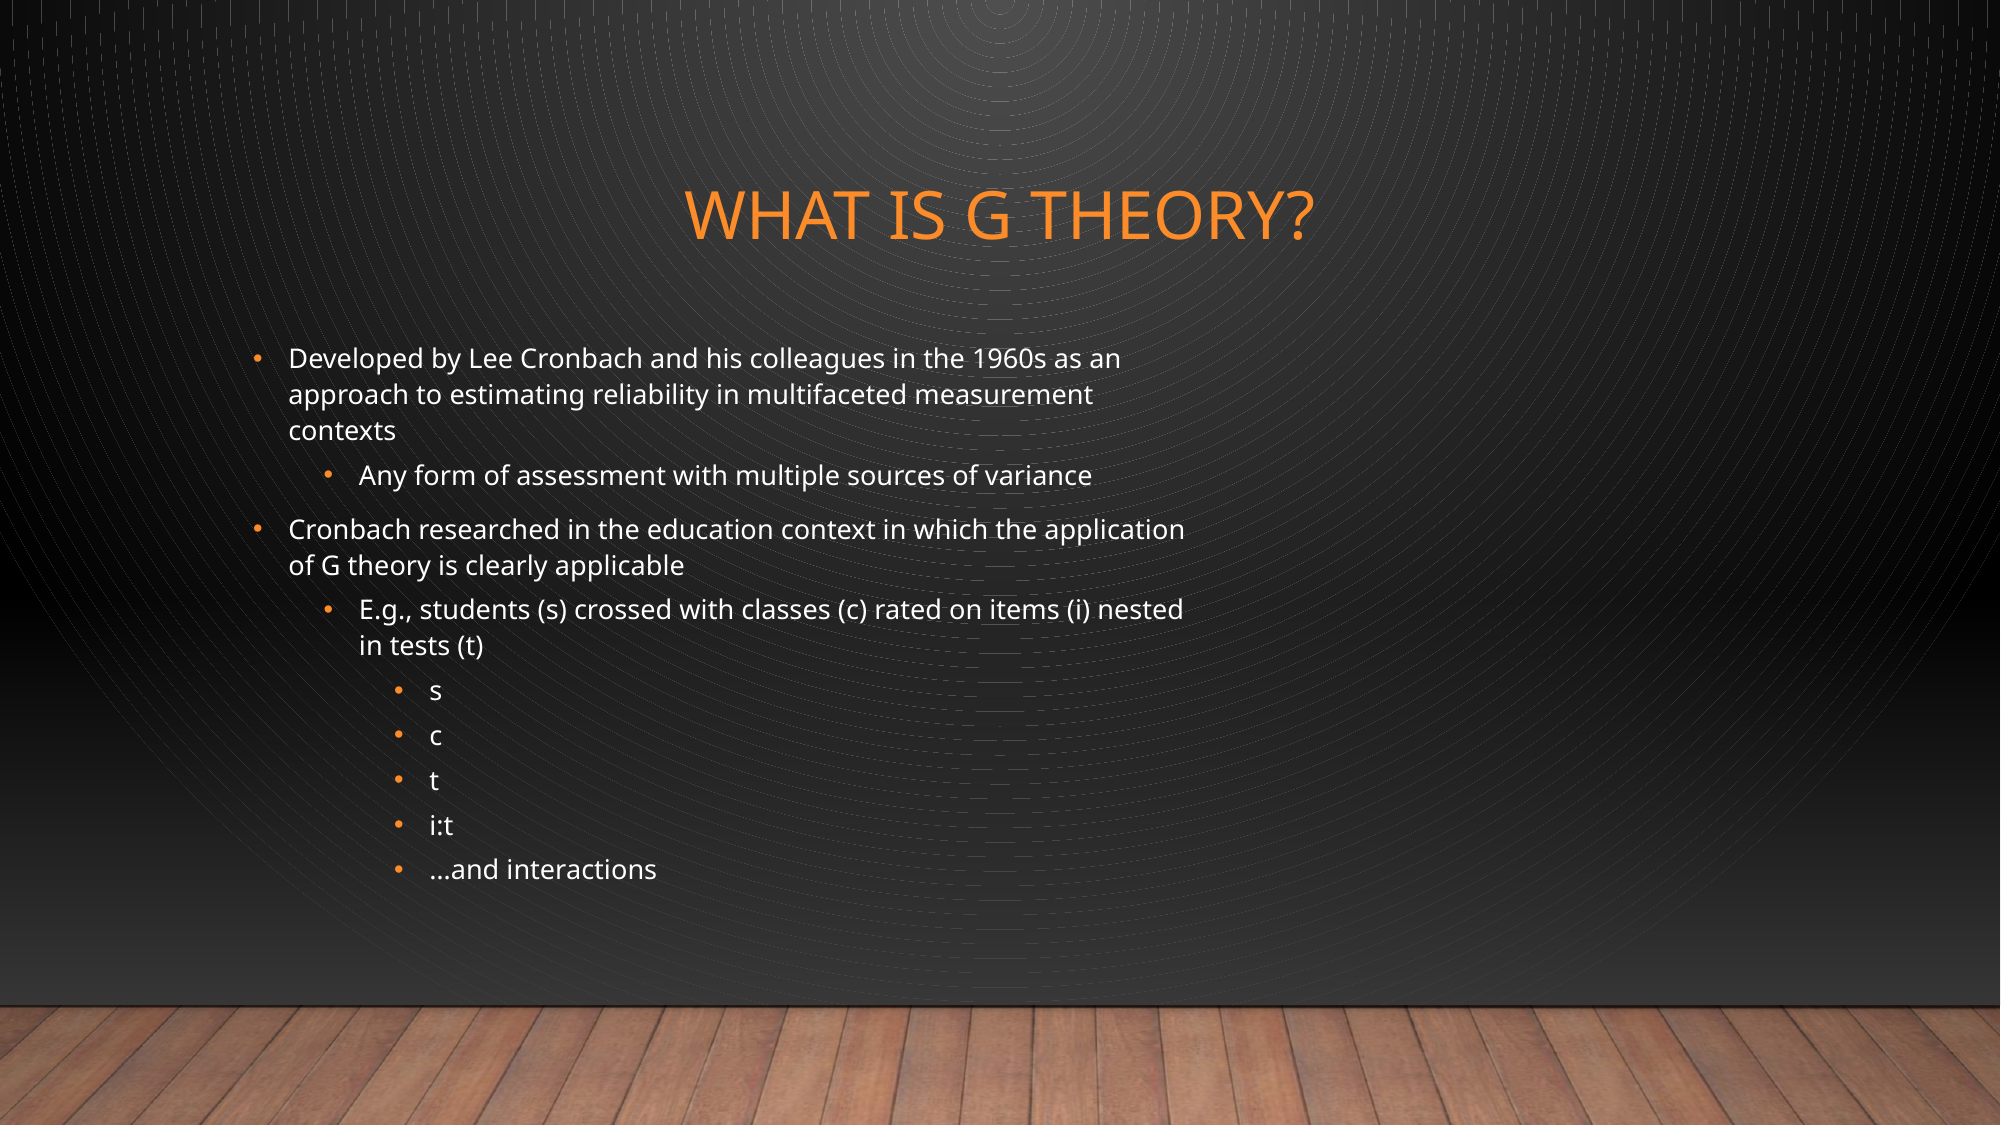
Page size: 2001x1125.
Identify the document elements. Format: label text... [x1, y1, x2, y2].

list Developed by Lee Cronbach and his colleagues in the 1960s as an approach to estimating reliability in multifaceted measurement contexts Any form of assessment with multiple sources of variance Cronbach researched in the education context in which the application of G theory is clearly applicable E.g., students (s) crossed with classes (c) rated on items (i) nested in tests (t) s c t i:t …and interactions [238, 330, 1203, 897]
title What Is G theory? [238, 131, 1763, 305]
picture [0, 1005, 2000, 1125]
